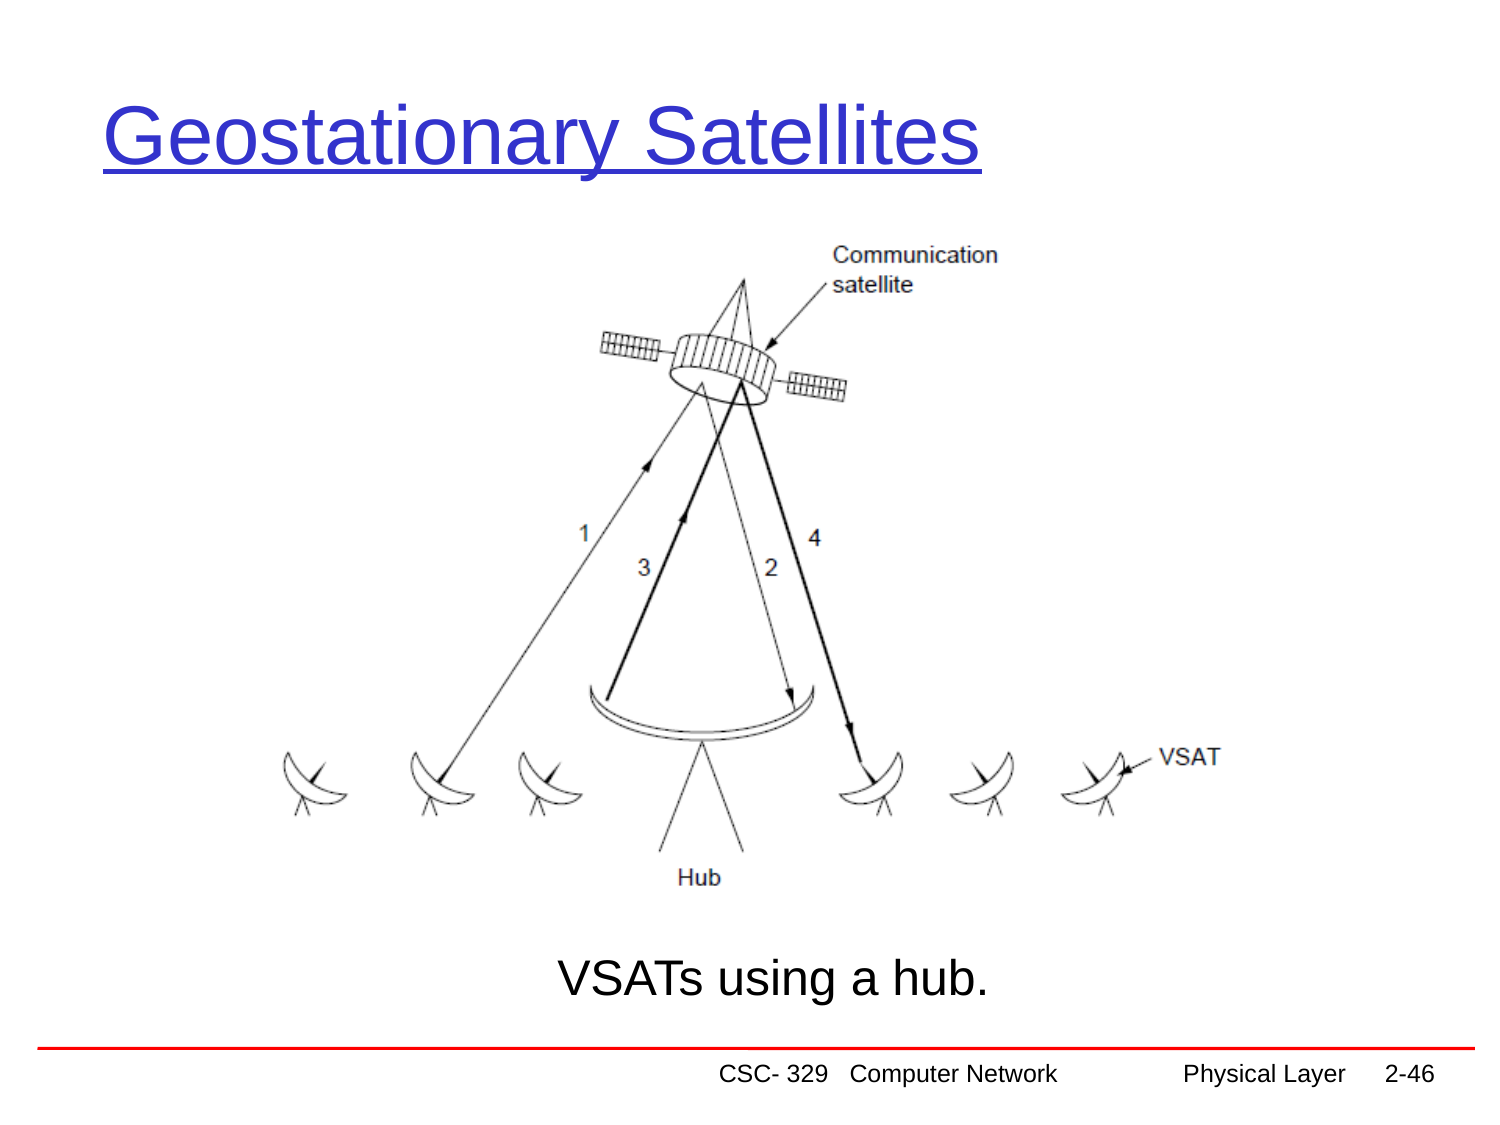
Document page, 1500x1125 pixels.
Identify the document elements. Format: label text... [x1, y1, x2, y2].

list VSATs using a hub. [47, 937, 1500, 1075]
picture [252, 224, 1248, 901]
footer CSC- 329 Computer Network Physical Layer [672, 1049, 1338, 1125]
slide_number 2-46 [1338, 1049, 1451, 1125]
title Geostationary Satellites [87, 37, 1363, 225]
